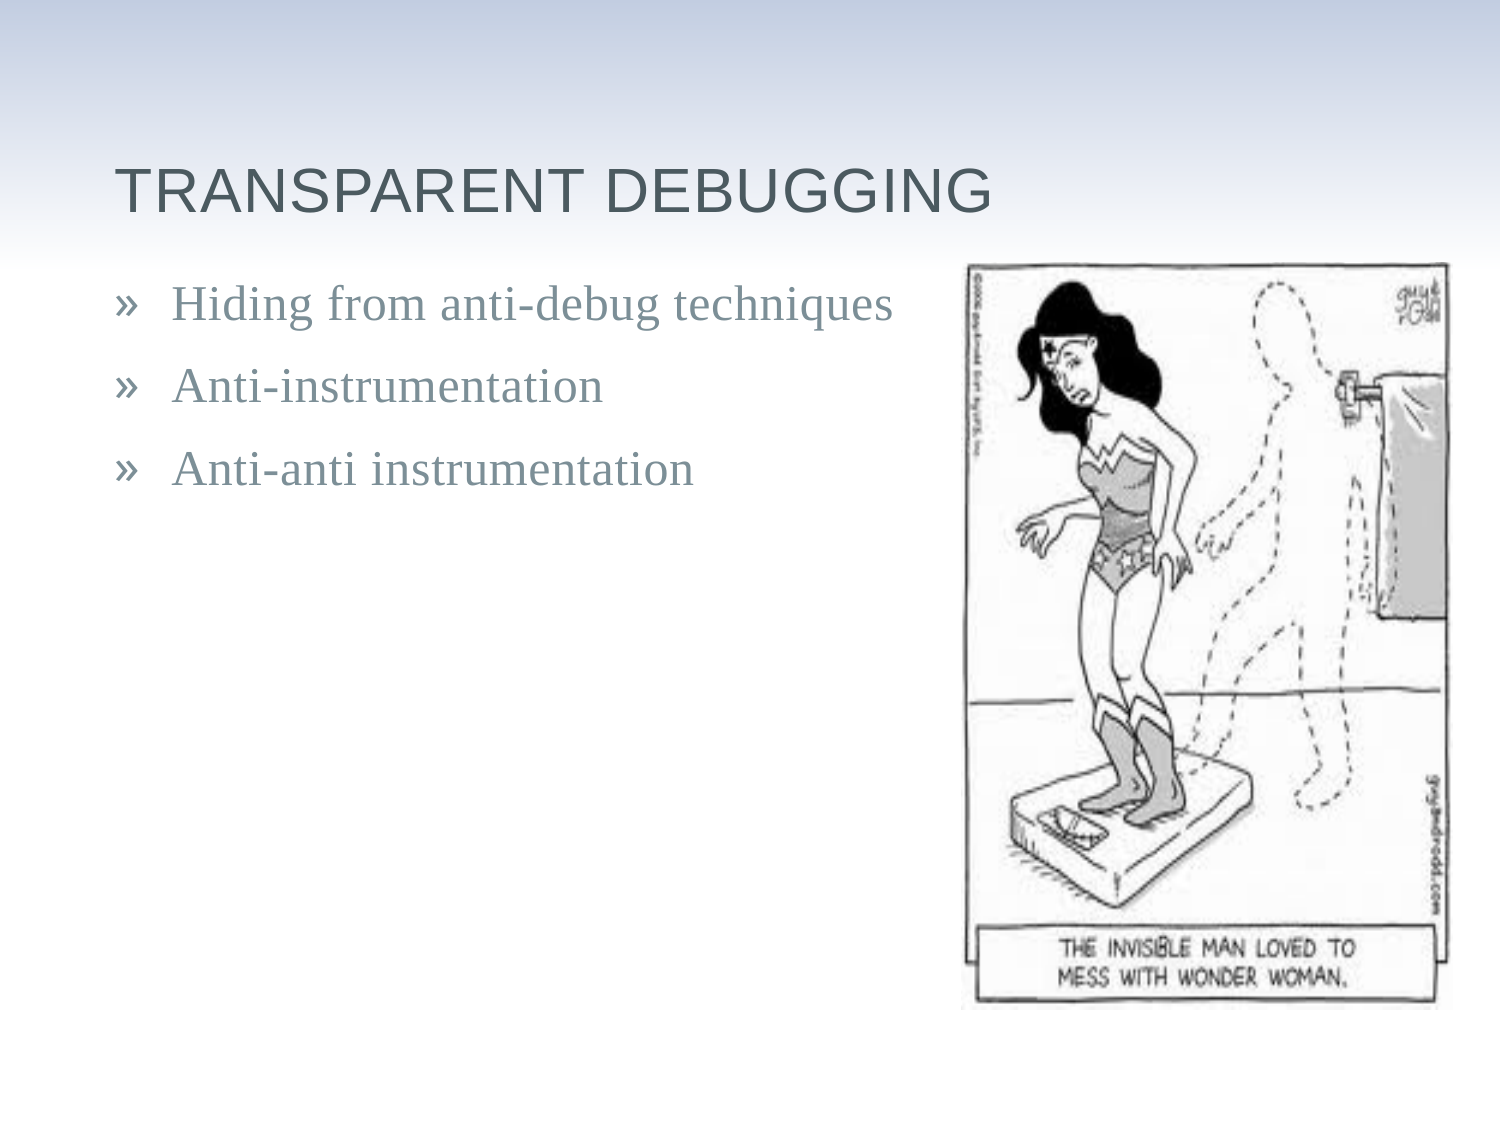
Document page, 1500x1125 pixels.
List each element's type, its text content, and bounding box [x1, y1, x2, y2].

picture [961, 262, 1453, 1010]
list Hiding from anti-debug techniques Anti-instrumentation Anti-anti instrumentation [99, 262, 961, 938]
title Transparent debugging [99, 45, 1400, 233]
